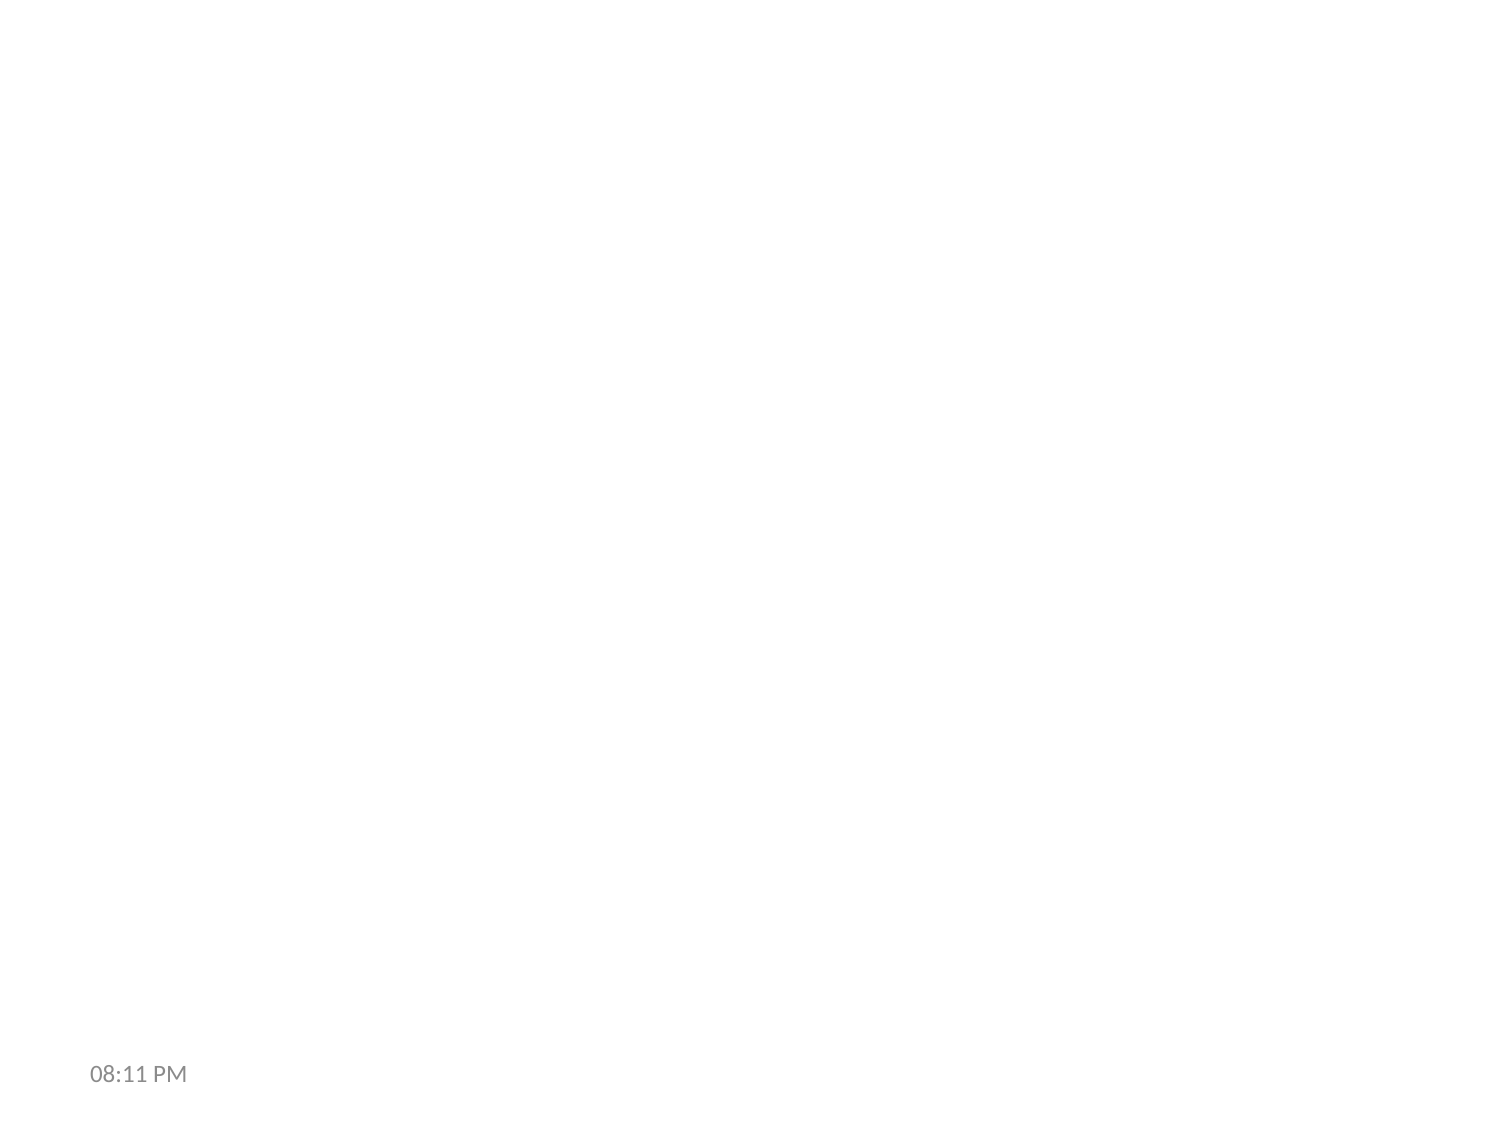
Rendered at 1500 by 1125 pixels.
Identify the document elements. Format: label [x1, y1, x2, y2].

slide_number [75, 1042, 425, 1103]
